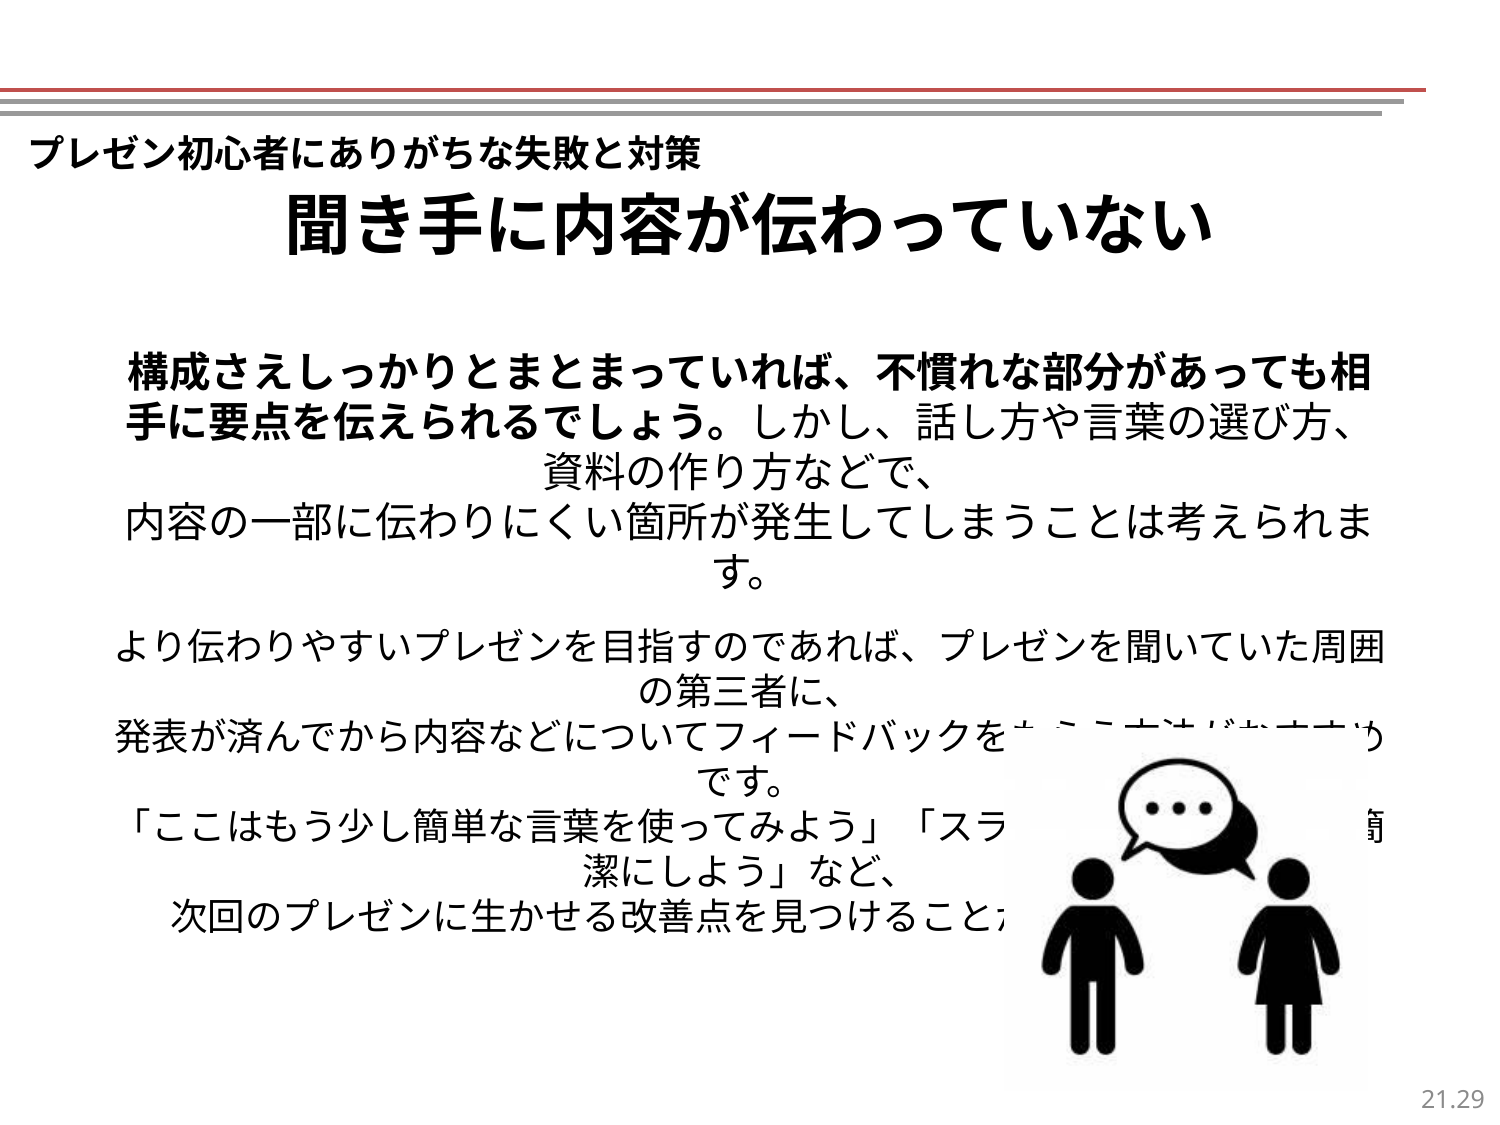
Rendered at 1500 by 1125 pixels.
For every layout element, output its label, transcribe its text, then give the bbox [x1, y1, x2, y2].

text_box プレゼン初心者にありがちな失敗と対策 [12, 122, 1430, 185]
slide_number 28 [1381, 1065, 1500, 1125]
text_box 構成さえしっかりとまとまっていれば、不慣れな部分があっても相手に要点を伝えられるでしょう。しかし、話し方や言葉の選び方、資料の作り方などで、 内容の一部に伝わりにくい箇所が発生してしまうことは考えられます。 より伝わりやすいプレゼンを目指すのであれば、プレゼンを聞いていた周囲の第三者に、 発表が済んでから内容などについてフィードバックをもらう方法がおすすめです。 「ここはもう少し簡単な言葉を使ってみよう」「スライドの内容をもっと簡潔にしよう」など、 次回のプレゼンに生かせる改善点を見つけることができるでしょう。 [98, 338, 1402, 946]
picture [1004, 728, 1368, 1091]
text_box 聞き手に内容が伝わっていない [269, 185, 1231, 271]
